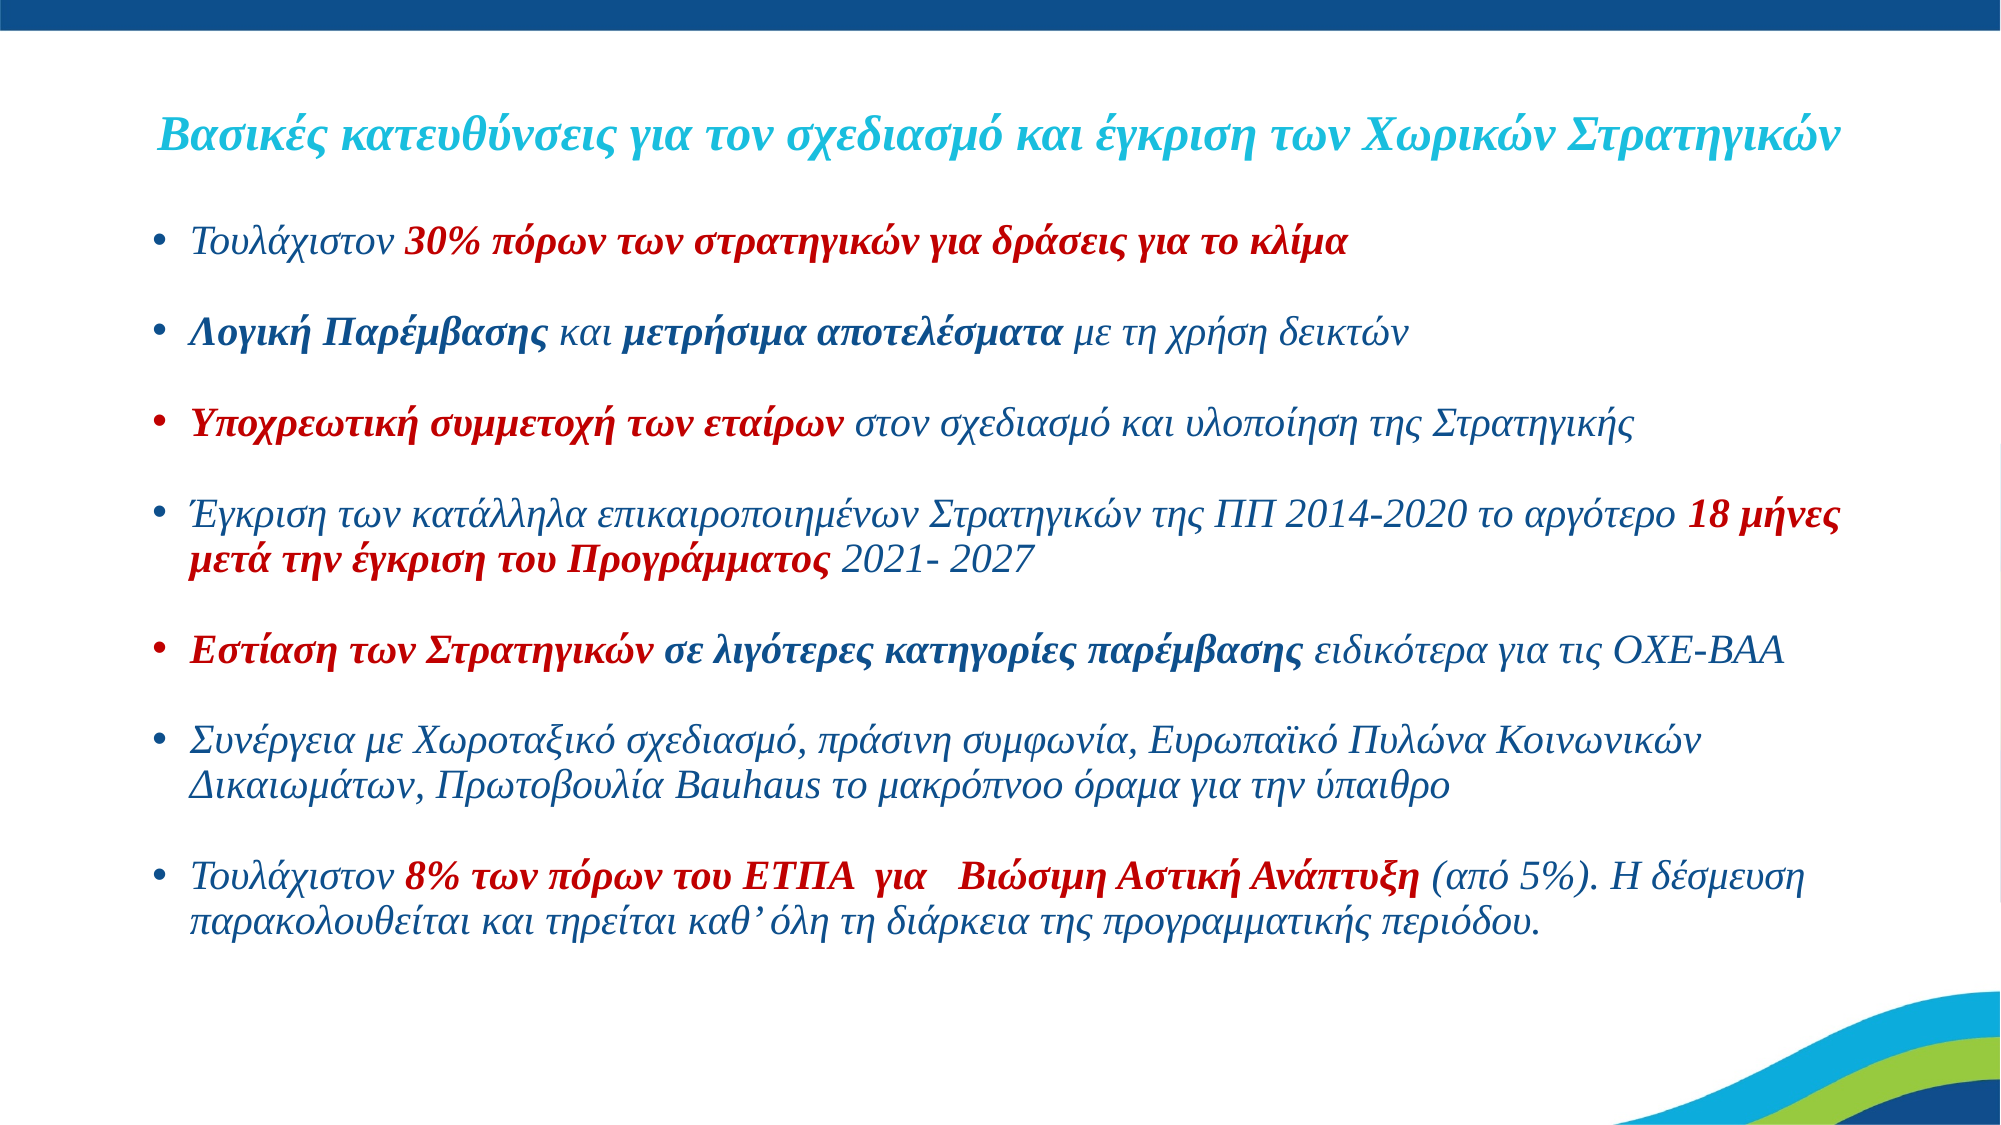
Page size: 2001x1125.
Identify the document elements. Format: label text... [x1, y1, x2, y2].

list Τουλάχιστον 30% πόρων των στρατηγικών για δράσεις για το κλίμα Λογική Παρέμβασης και μετρήσιμα αποτελέσματα με τη χρήση δεικτών Υποχρεωτική συμμετοχή των εταίρων στον σχεδιασμό και υλοποίηση της Στρατηγικής Έγκριση των κατάλληλα επικαιροποιημένων Στρατηγικών της ΠΠ 2014-2020 το αργότερο 18 μήνες μετά την έγκριση του Προγράμματος 2021- 2027 Εστίαση των Στρατηγικών σε λιγότερες κατηγορίες παρέμβασης ειδικότερα για τις ΟΧΕ-ΒΑΑ Συνέργεια με Χωροταξικό σχεδιασμό, πράσινη συμφωνία, Ευρωπαϊκό Πυλώνα Κοινωνικών Δικαιωμάτων, Πρωτοβουλία Bauhaus το μακρόπνοο όραμα για την ύπαιθρο Τουλάχιστον 8% των πόρων του ΕΤΠΑ για Βιώσιμη Αστική Ανάπτυξη (από 5%). Η δέσμευση παρακολουθείται και τηρείται καθ’ όλη τη διάρκεια της προγραμματικής περιόδου. [137, 211, 1863, 1064]
title Βασικές κατευθύνσεις για τον σχεδιασμό και έγκριση των Χωρικών Στρατηγικών [137, 59, 1863, 209]
picture [0, 0, 2001, 1125]
